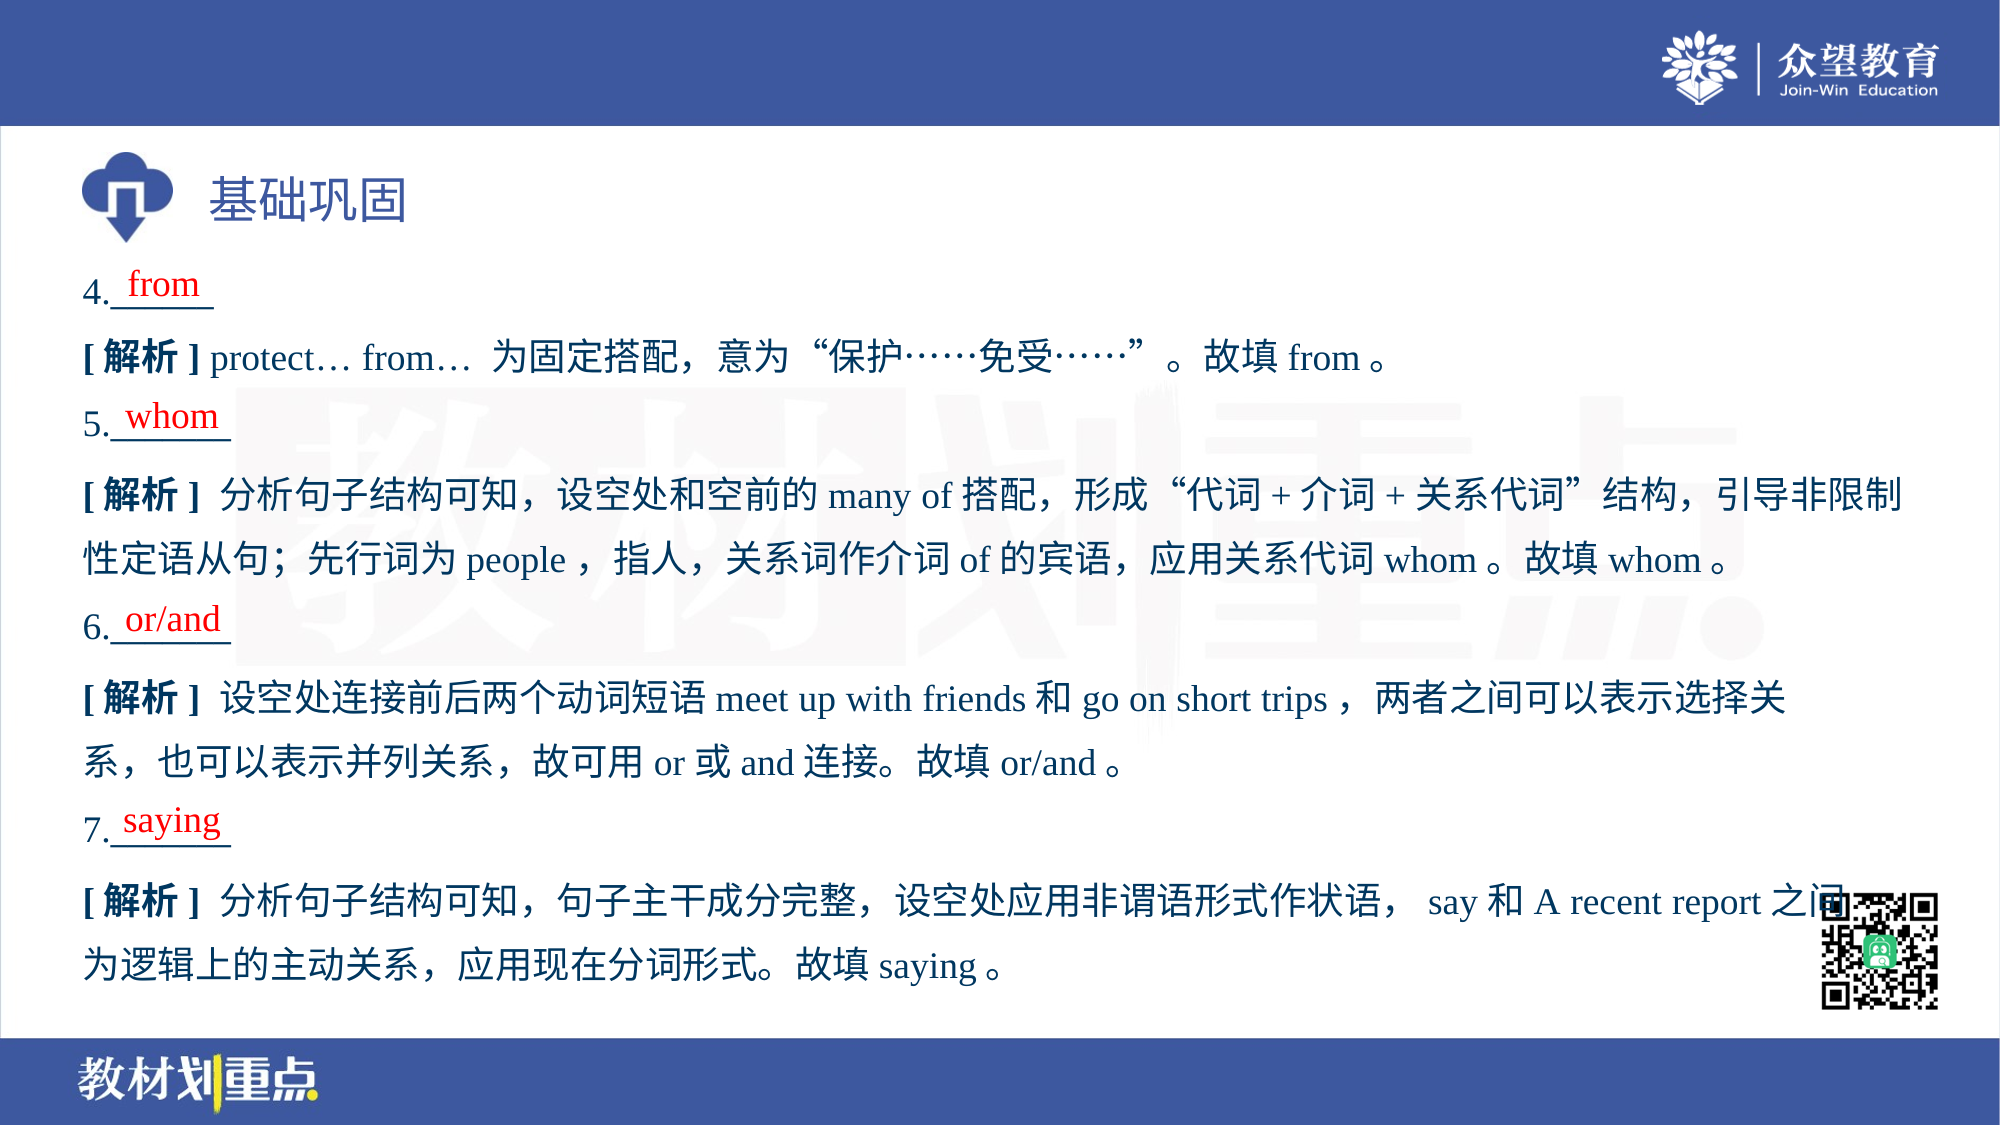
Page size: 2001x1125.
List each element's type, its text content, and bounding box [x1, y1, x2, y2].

text_box whom [111, 371, 233, 430]
text_box or/and [111, 574, 235, 633]
text_box 7._______ [82, 785, 1817, 844]
text_box [解析] protect… from… 为固定搭配，意为“保护……免受……”。故填from。 [82, 313, 1817, 371]
text_box [解析] 设空处连接前后两个动词短语meet up with friends和go on short trips，两者之间可以表示选择关 系，也可以表示并列关系，故可用or或and连接。故填or/and。 [82, 650, 1817, 777]
text_box from [113, 238, 214, 298]
text_box [解析] 分析句子结构可知，设空处和空前的many of搭配，形成“代词+介词+关系代词”结构，引导非限制 性定语从句；先行词为people，指人，关系词作介词of的宾语，应用关系代词whom。故填whom。 [82, 446, 1817, 574]
picture [0, 0, 2000, 1125]
text_box 5._______ [82, 379, 1817, 438]
text_box 6._______ [82, 582, 1817, 641]
text_box 4.______ [82, 247, 1817, 306]
text_box saying [109, 775, 235, 834]
text_box [解析] 分析句子结构可知，句子主干成分完整，设空处应用非谓语形式作状语，say和A recent report之间 为逻辑上的主动关系，应用现在分词形式。故填saying。 [82, 853, 1817, 980]
